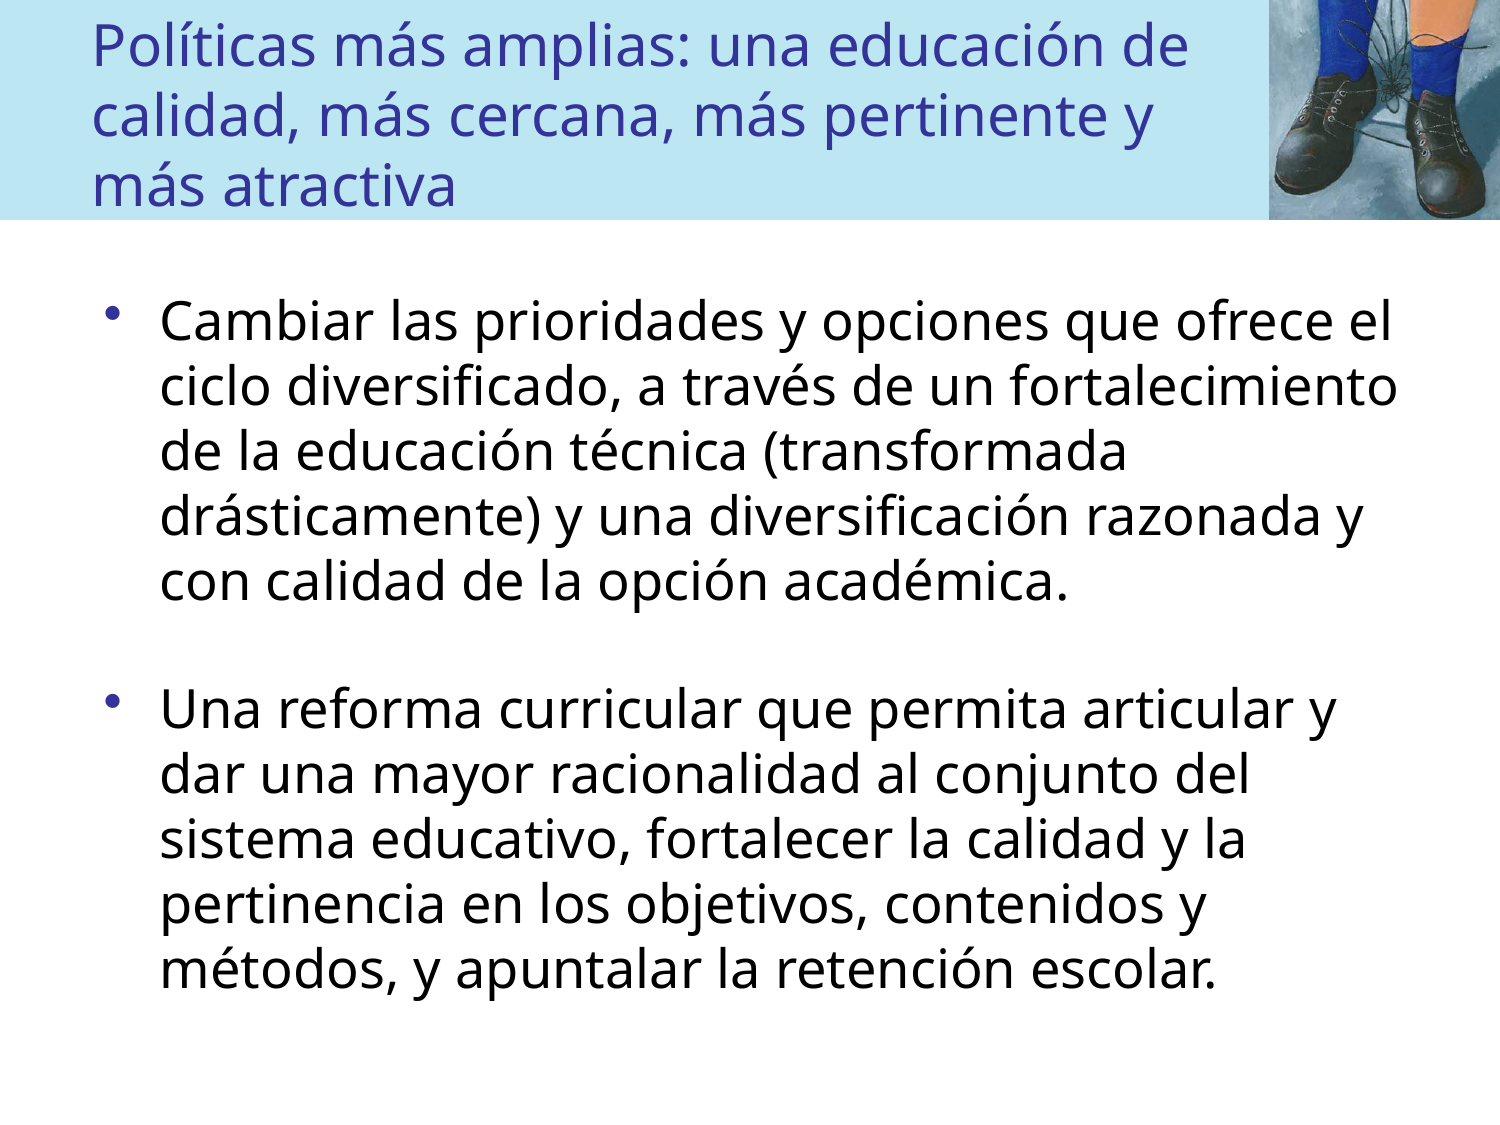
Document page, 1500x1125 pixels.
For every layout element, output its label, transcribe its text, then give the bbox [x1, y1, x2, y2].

title Políticas más amplias: una educación de calidad, más cercana, más pertinente y más atractiva [76, 18, 1247, 207]
list Cambiar las prioridades y opciones que ofrece el ciclo diversificado, a través de un fortalecimiento de la educación técnica (transformada drásticamente) y una diversificación razonada y con calidad de la opción académica. Una reforma curricular que permita articular y dar una mayor racionalidad al conjunto del sistema educativo, fortalecer la calidad y la pertinencia en los objetivos, contenidos y métodos, y apuntalar la retención escolar. [88, 278, 1448, 1048]
picture [0, 0, 1500, 220]
